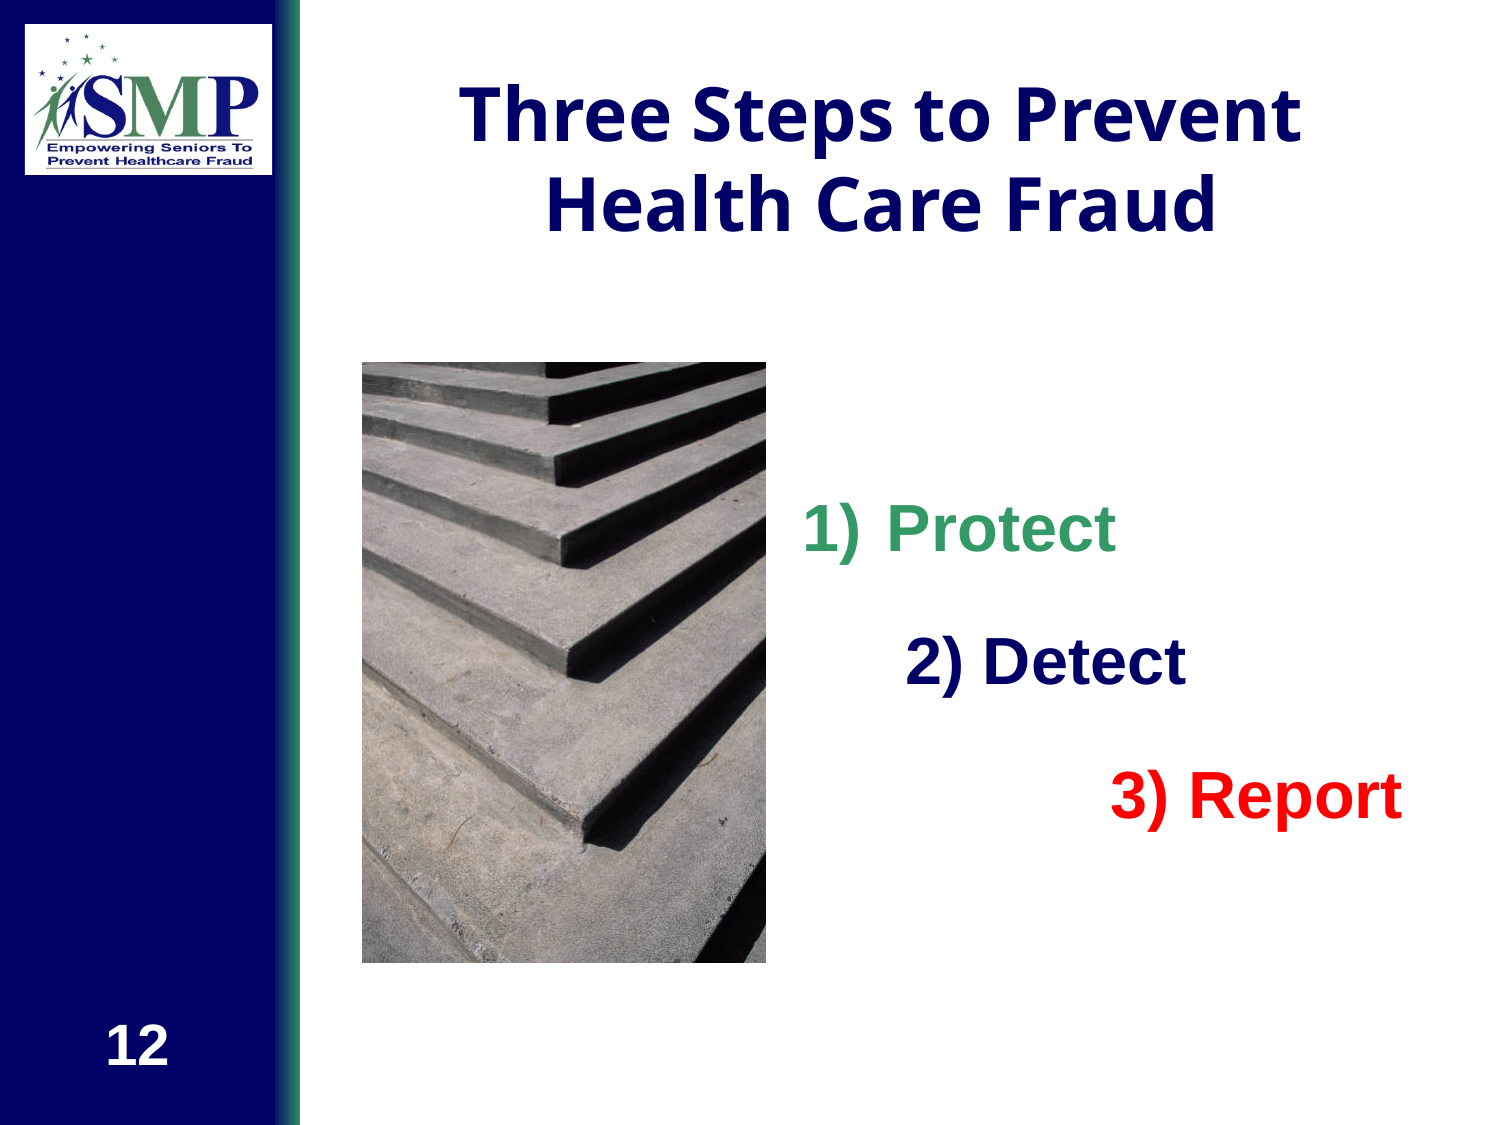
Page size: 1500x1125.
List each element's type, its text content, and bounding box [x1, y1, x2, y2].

title Three Steps to Prevent Health Care Fraud [337, 62, 1425, 250]
list Protect 2) Detect 3) Report [787, 437, 1425, 950]
slide_number 12 [0, 999, 276, 1076]
picture [362, 362, 766, 963]
picture [24, 24, 273, 175]
